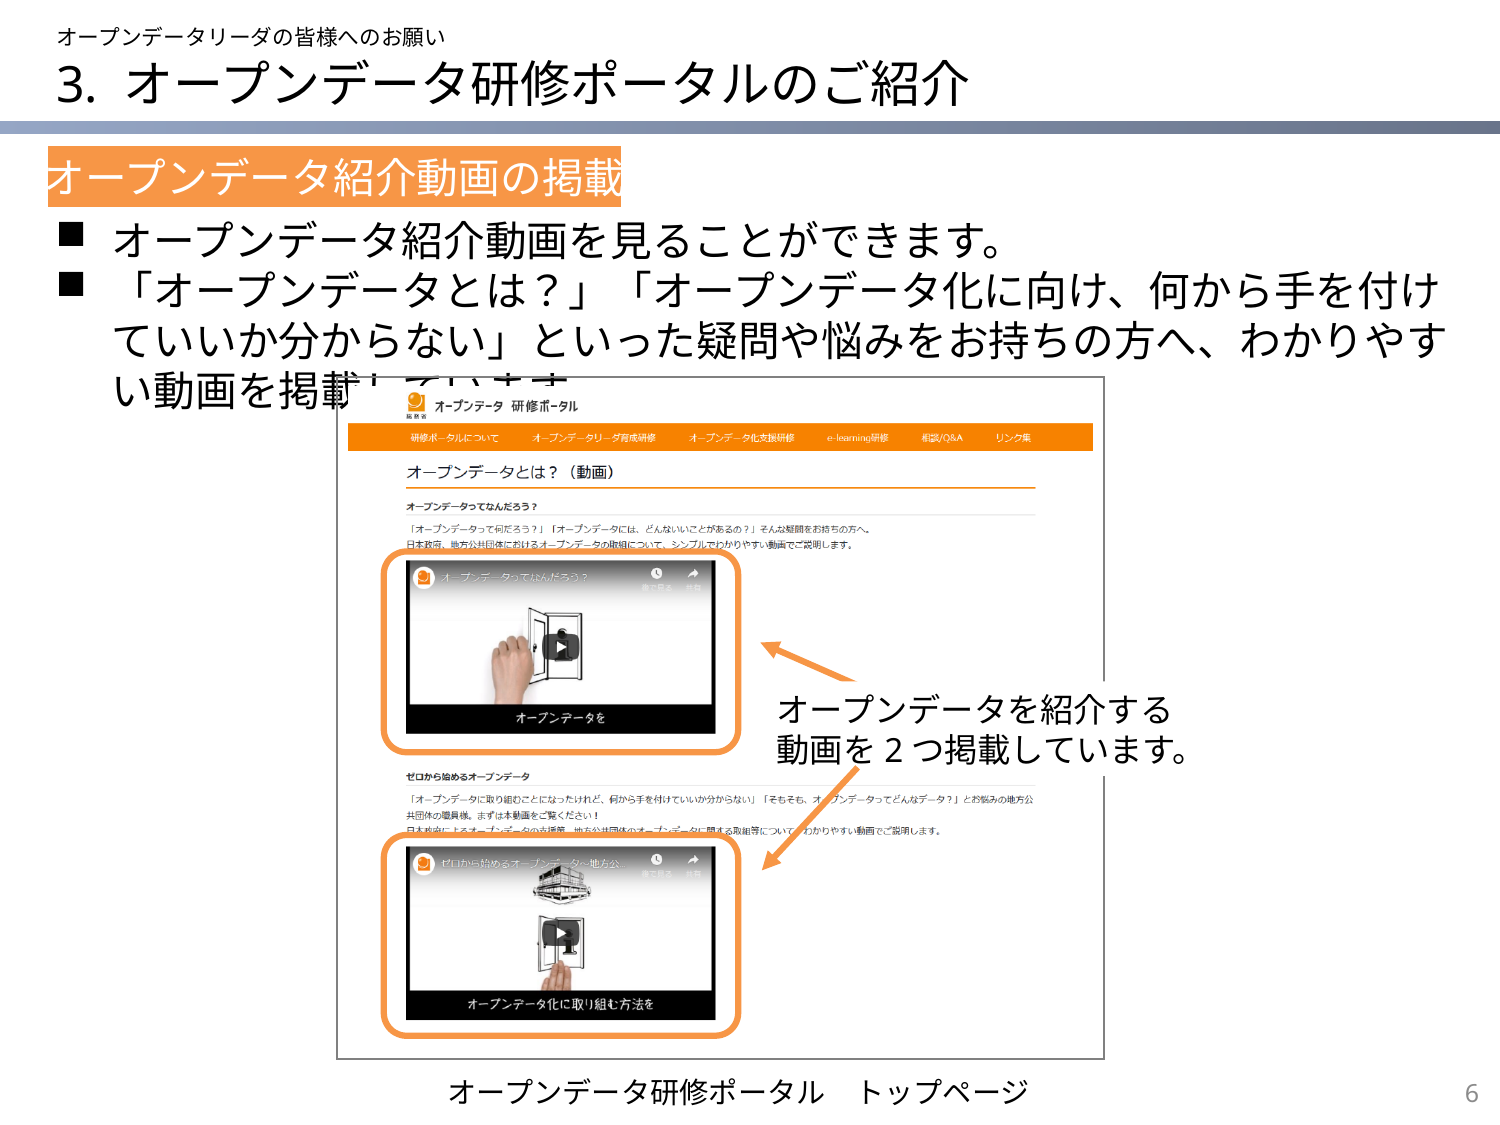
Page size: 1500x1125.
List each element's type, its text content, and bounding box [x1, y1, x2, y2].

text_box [761, 767, 858, 871]
text_box オープンデータリーダの皆様へのお願い [41, 19, 1471, 58]
text_box [336, 376, 1105, 1060]
title 3. オープンデータ研修ポータルのご紹介 [41, 58, 1471, 122]
text_box オープンデータを紹介する動画を2つ掲載しています。 [1093, 681, 1211, 776]
text_box オープンデータ紹介動画を見ることができます。 「オープンデータとは？」「オープンデータ化に向け、何から手を付けていいか分からない」といった疑問や悩みをお持ちの方へ、わかりやすい動画を掲載しています。 [40, 207, 1495, 423]
slide_number 6 [1411, 1070, 1495, 1118]
text_box オープンデータ研修ポータル トップページ [432, 1067, 1045, 1117]
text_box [760, 642, 858, 686]
text_box オープンデータ紹介動画の掲載 [48, 146, 621, 207]
picture [348, 386, 1093, 1036]
